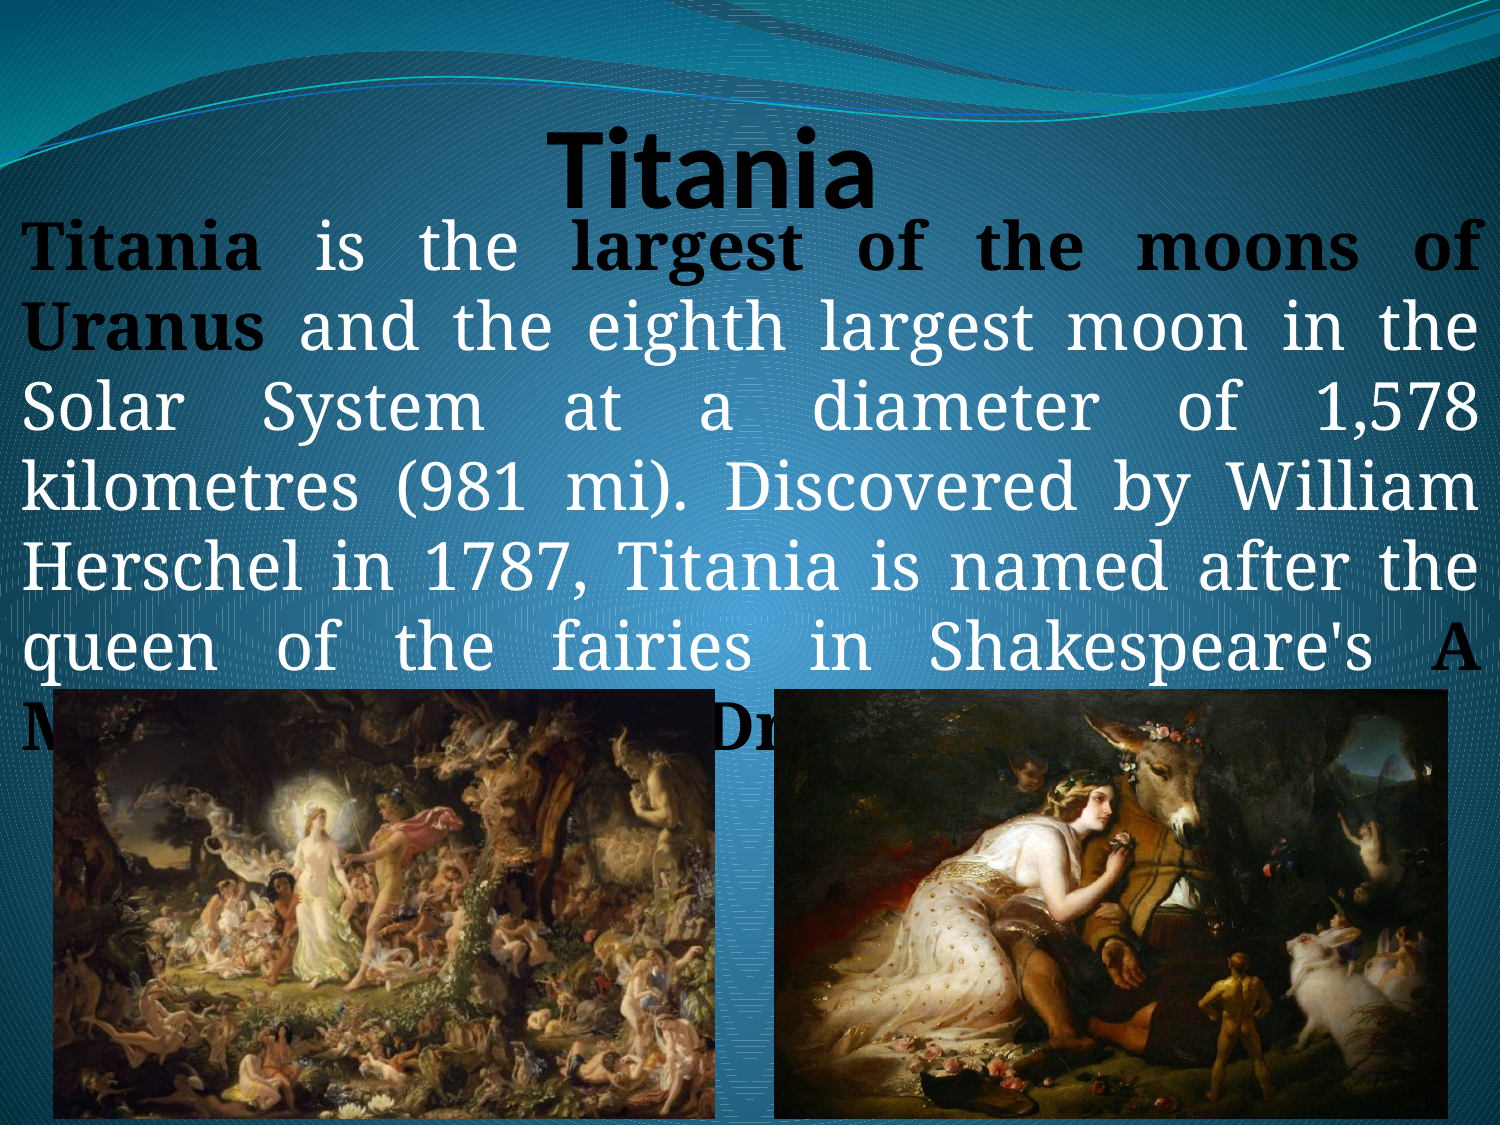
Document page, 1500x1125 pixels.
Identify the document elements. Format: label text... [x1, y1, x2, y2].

subtitle Titania is the largest of the moons of Uranus and the eighth largest moon in the Solar System at a diameter of 1,578 kilometres (981 mi). Discovered by William Herschel in 1787, Titania is named after the queen of the fairies in Shakespeare's A Midsummer Night's Dream. [21, 196, 1493, 716]
picture [774, 688, 1449, 1120]
picture [52, 688, 715, 1120]
title Titania [366, 30, 1064, 196]
